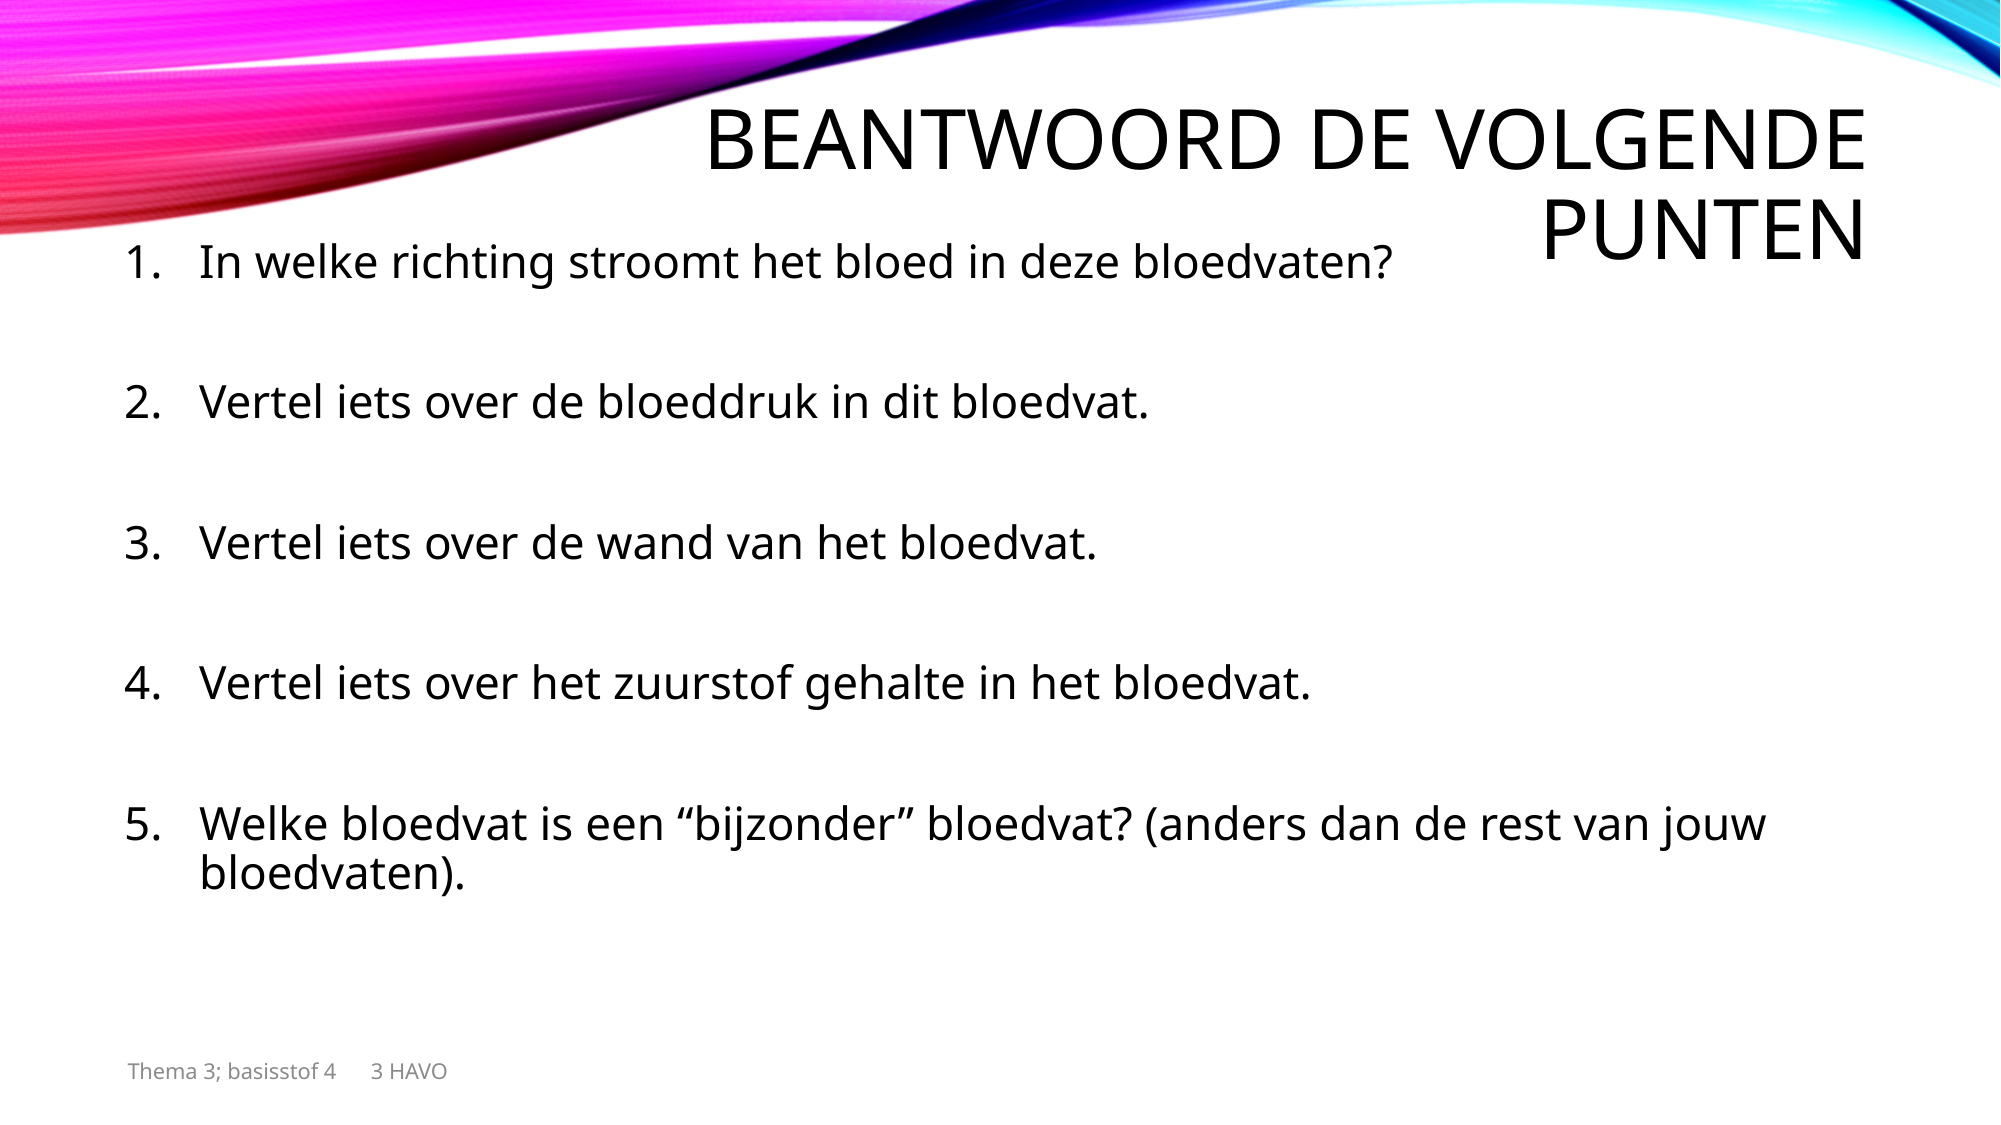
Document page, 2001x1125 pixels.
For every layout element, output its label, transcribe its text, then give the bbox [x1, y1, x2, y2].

footer Thema 3; basisstof 4 3 HAVO [112, 1042, 1388, 1103]
picture [0, 0, 2000, 237]
list In welke richting stroomt het bloed in deze bloedvaten? Vertel iets over de bloeddruk in dit bloedvat. Vertel iets over de wand van het bloedvat. Vertel iets over het zuurstof gehalte in het bloedvat. Welke bloedvat is een “bijzonder” bloedvat? (anders dan de rest van jouw bloedvaten). [109, 231, 1885, 1043]
picture [1890, 0, 2000, 75]
picture [1910, 0, 2000, 45]
title Beantwoord de volgende punten [471, 81, 1885, 231]
